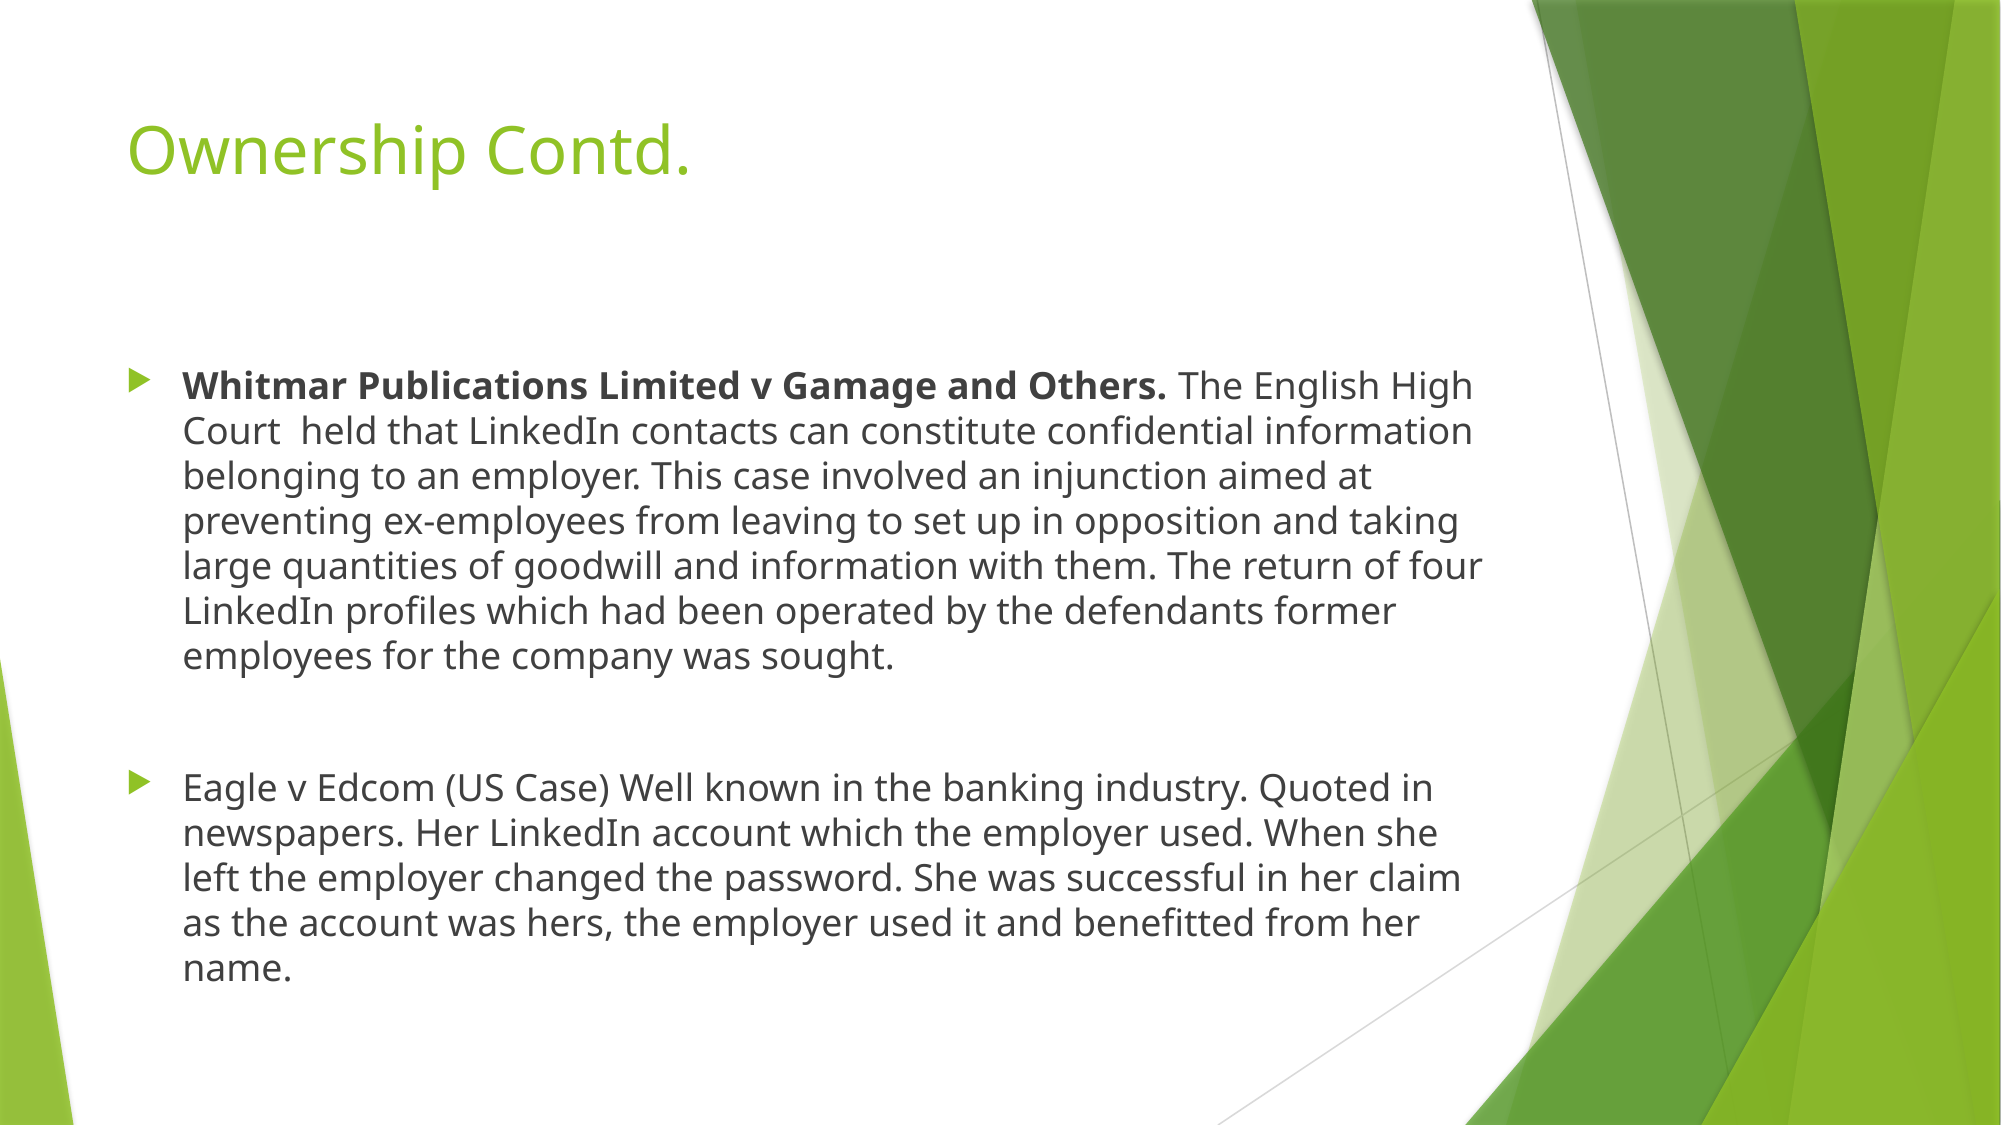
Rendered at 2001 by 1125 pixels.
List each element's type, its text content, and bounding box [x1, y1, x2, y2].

list Whitmar Publications Limited v Gamage and Others. The English High Court held that LinkedIn contacts can constitute confidential information belonging to an employer. This case involved an injunction aimed at preventing ex-employees from leaving to set up in opposition and taking large quantities of goodwill and information with them. The return of four LinkedIn profiles which had been operated by the defendants former employees for the company was sought. Eagle v Edcom (US Case) Well known in the banking industry. Quoted in newspapers. Her LinkedIn account which the employer used. When she left the employer changed the password. She was successful in her claim as the account was hers, the employer used it and benefitted from her name. [111, 354, 1522, 992]
title Ownership Contd. [111, 99, 1522, 317]
